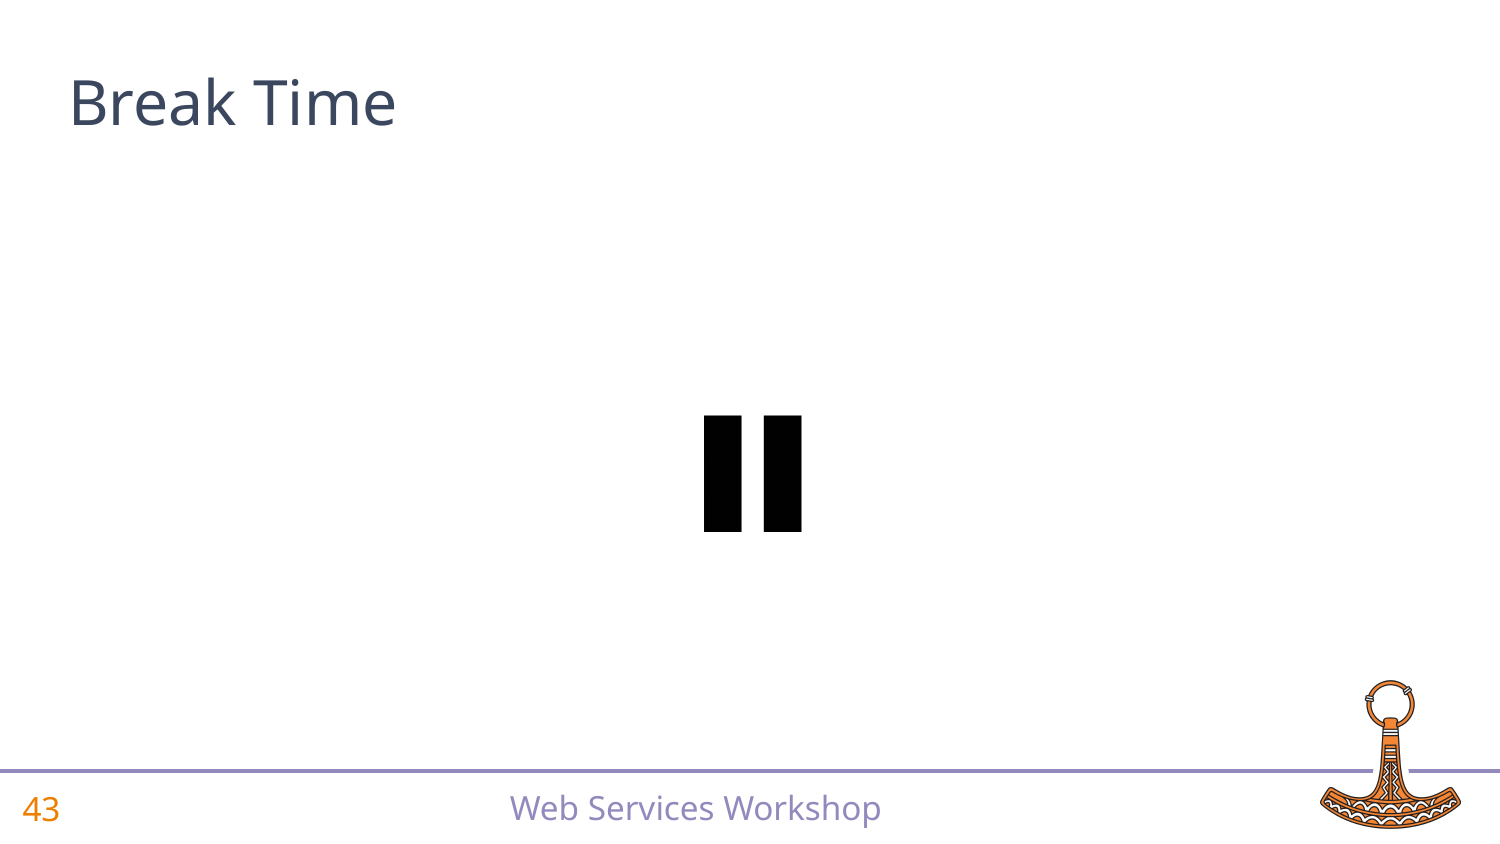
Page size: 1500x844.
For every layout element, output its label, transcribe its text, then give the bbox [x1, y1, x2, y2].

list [677, 398, 828, 549]
picture [1320, 680, 1461, 829]
title Break Time [53, 43, 1203, 157]
